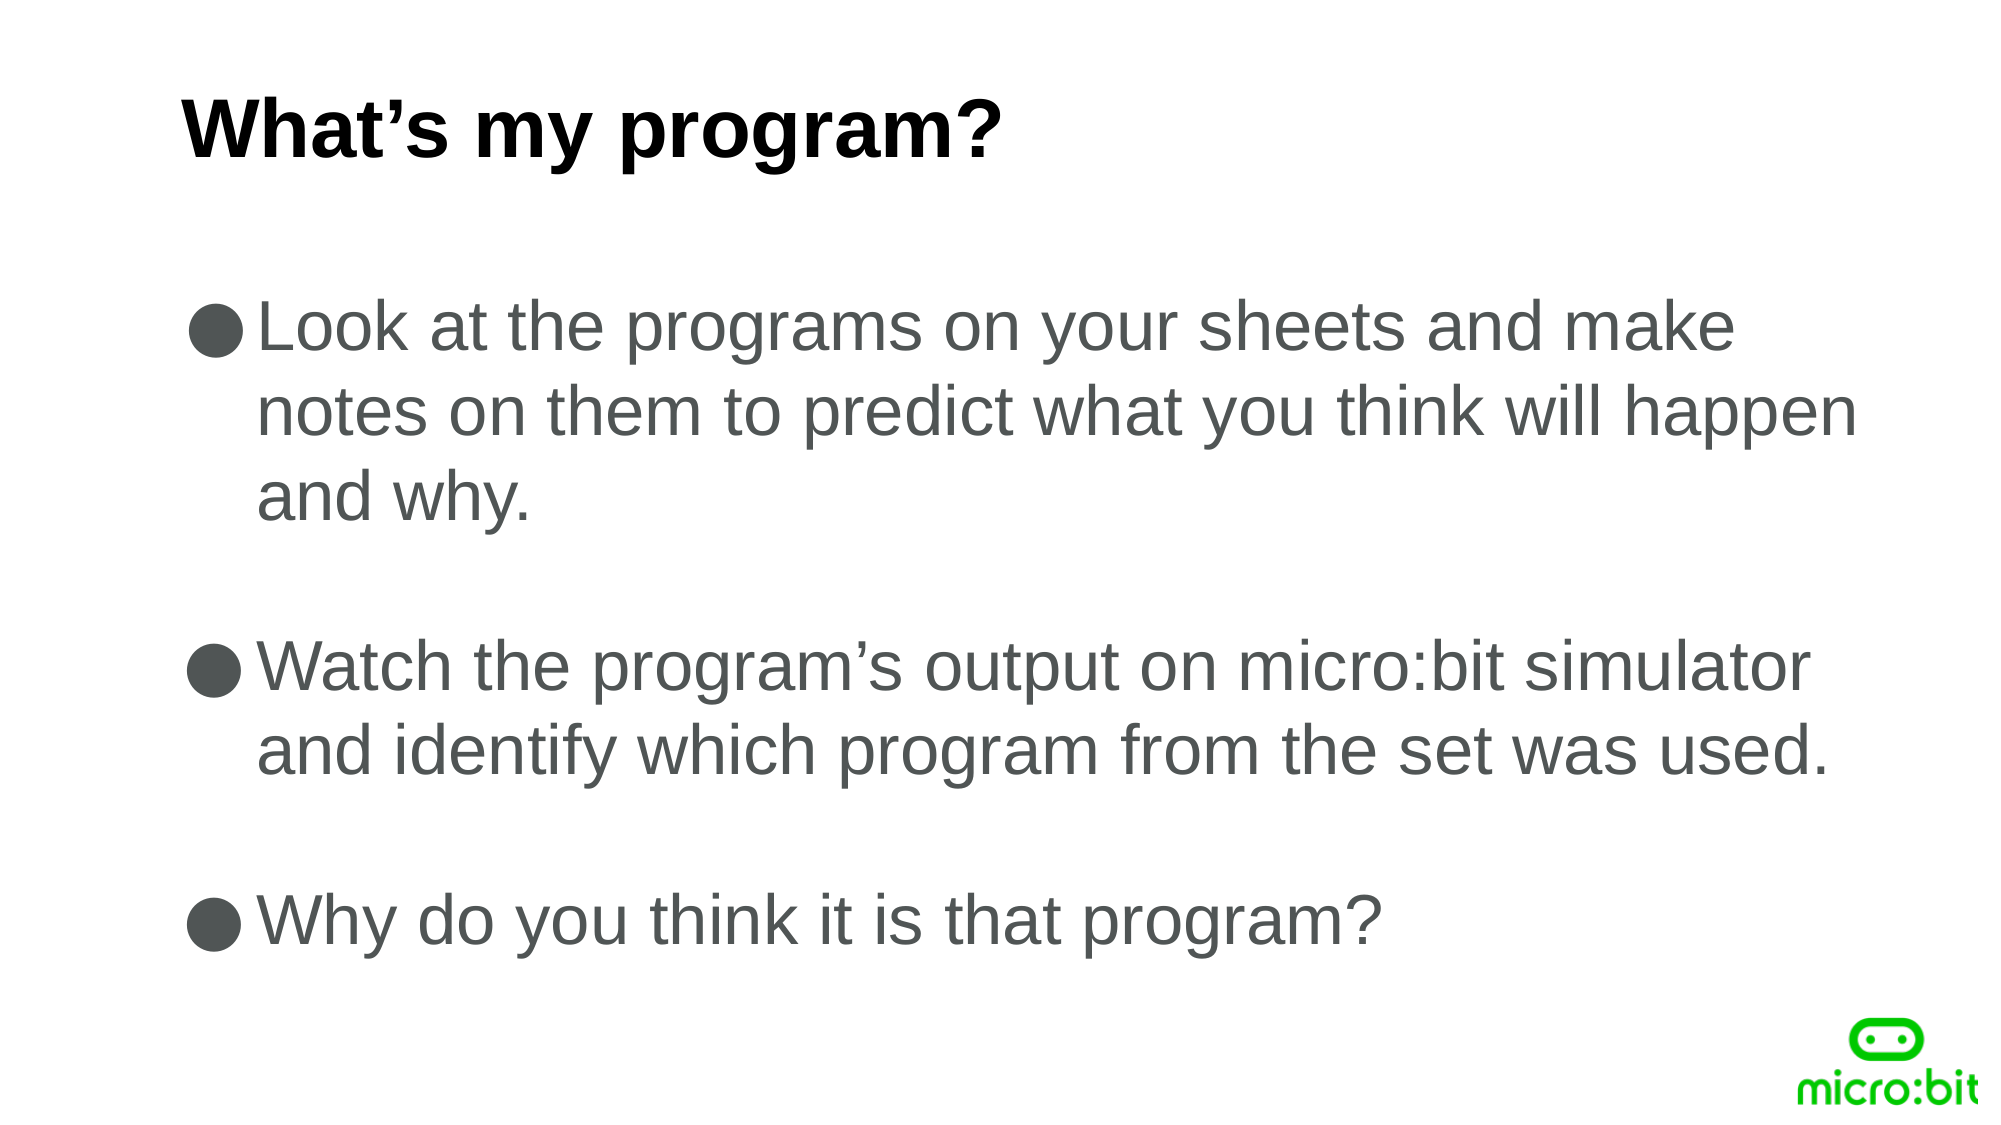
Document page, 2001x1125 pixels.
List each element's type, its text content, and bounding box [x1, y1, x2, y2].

picture [1797, 1017, 1978, 1106]
text_box What’s my program? Look at the programs on your sheets and make notes on them to predict what you think will happen and why. Watch the program’s output on micro:bit simulator and identify which program from the set was used. Why do you think it is that program? [166, 60, 1918, 884]
